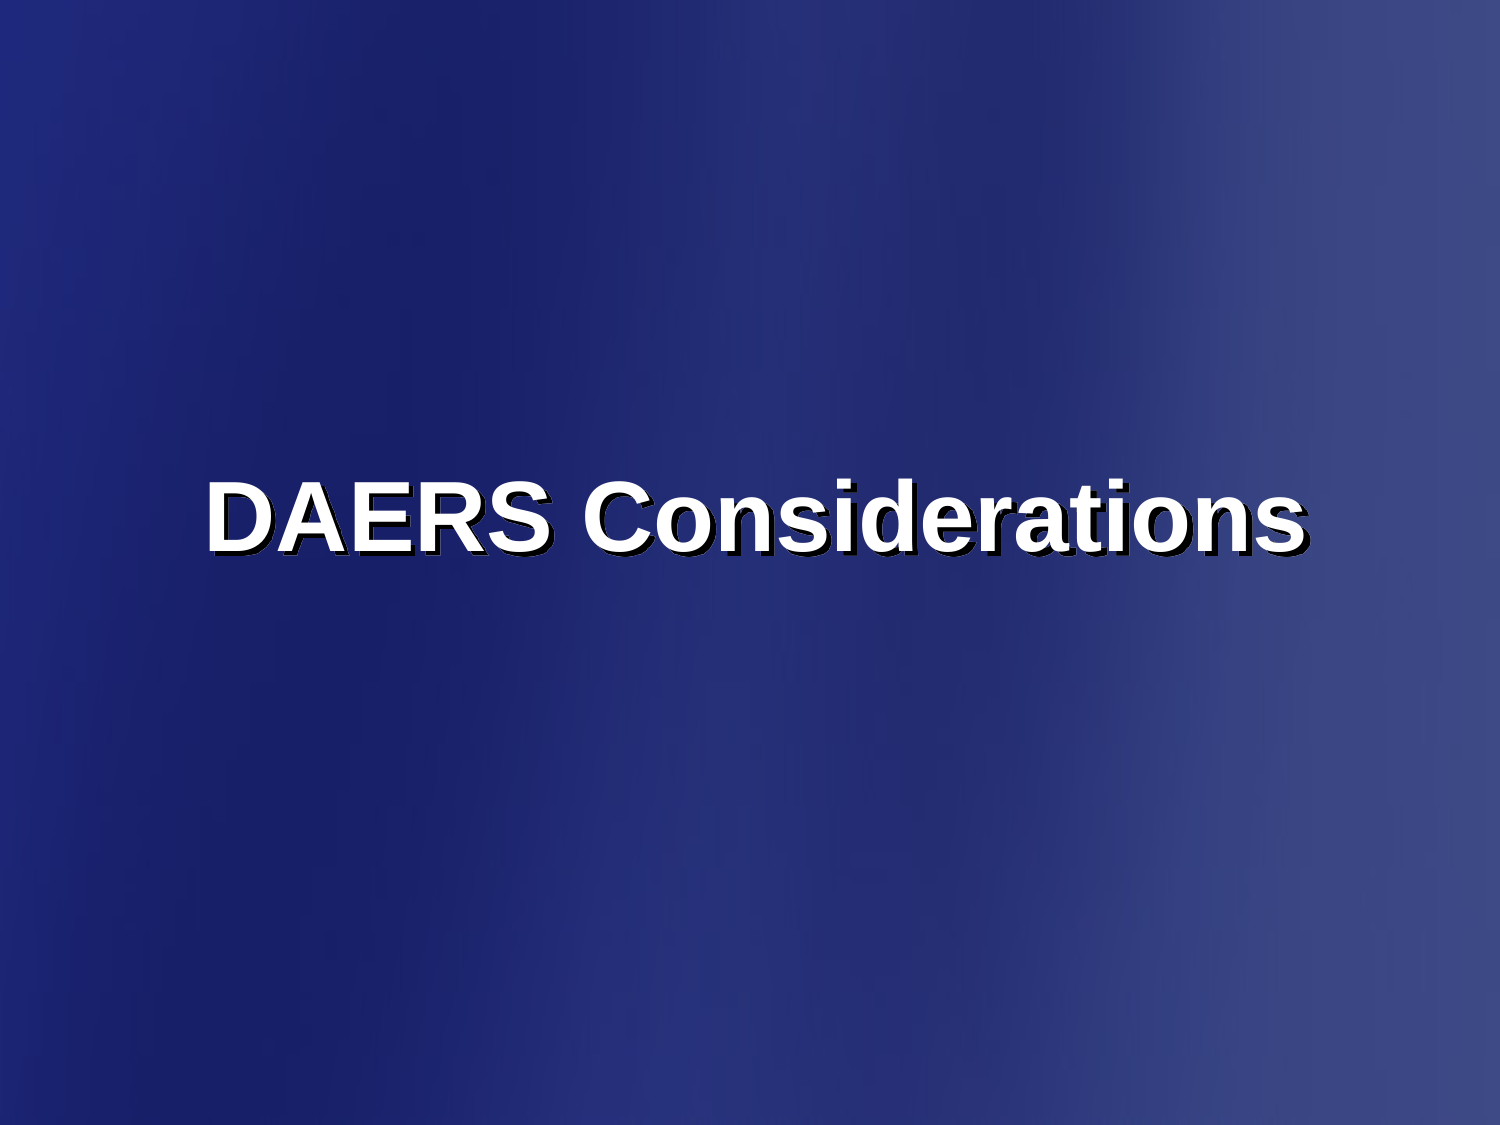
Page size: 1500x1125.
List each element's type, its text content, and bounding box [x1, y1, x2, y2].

picture [0, 0, 1500, 1125]
title DAERS Considerations [62, 377, 1451, 646]
